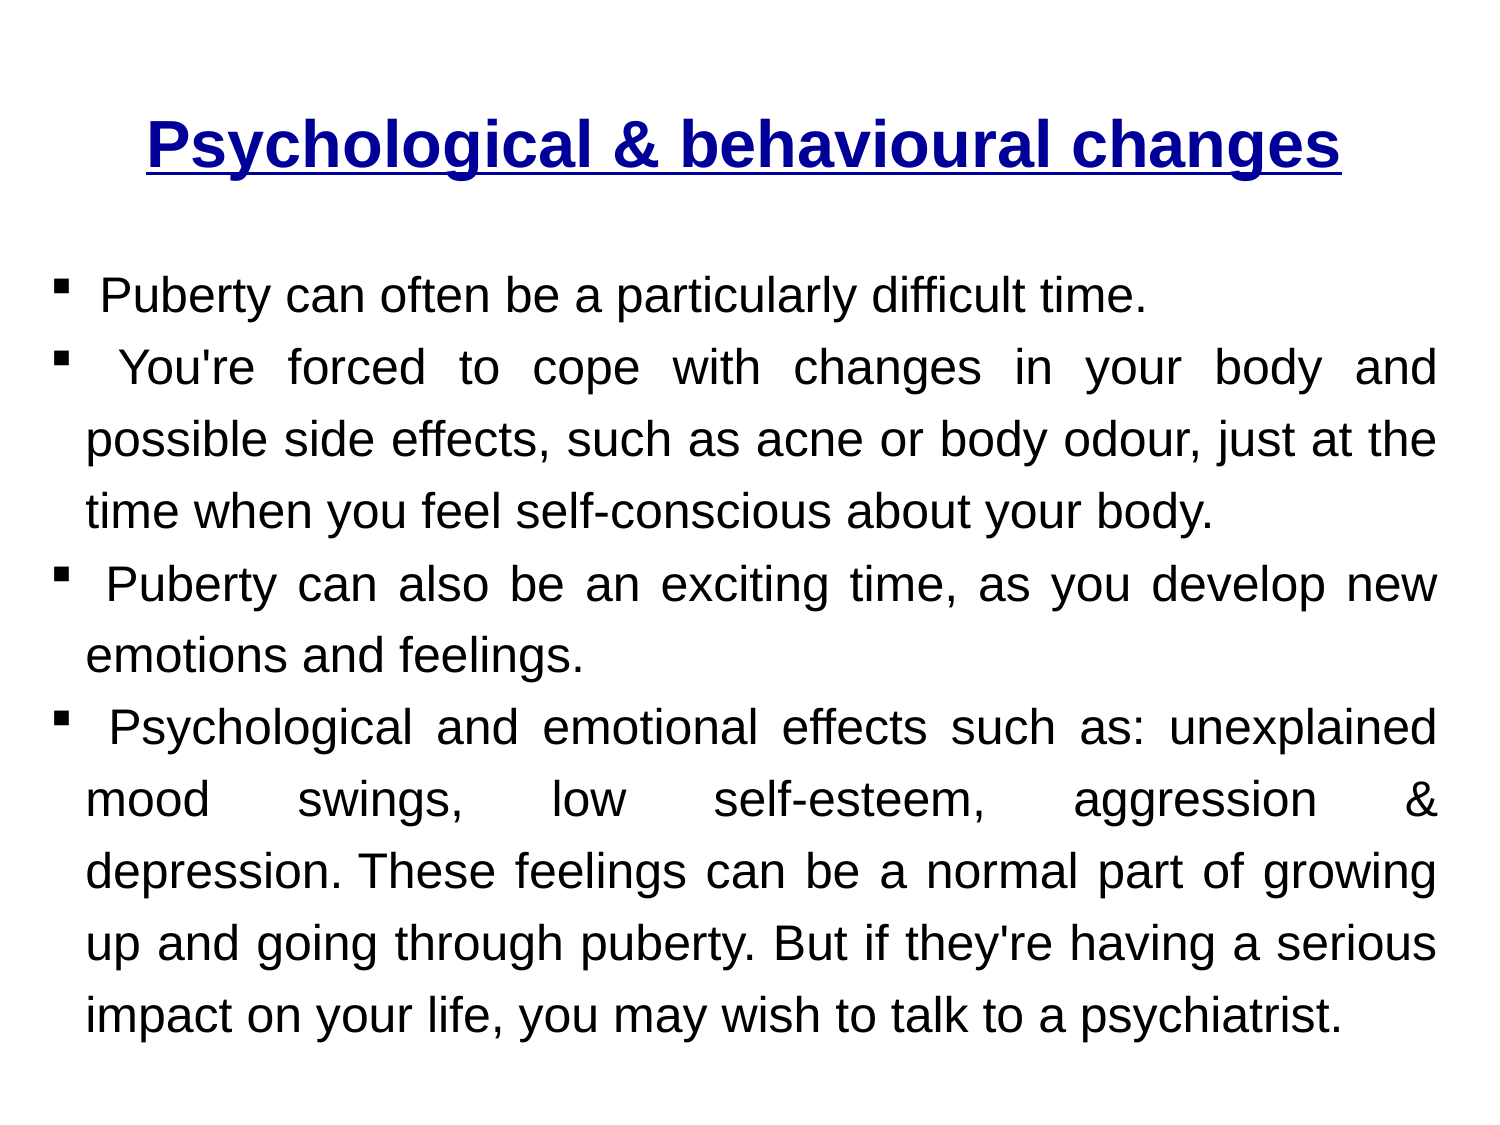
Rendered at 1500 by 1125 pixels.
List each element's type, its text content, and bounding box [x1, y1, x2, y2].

text_box Psychological & behavioural changes Puberty can often be a particularly difficult time. You're forced to cope with changes in your body and possible side effects, such as acne or body odour, just at the time when you feel self-conscious about your body. Puberty can also be an exciting time, as you develop new emotions and feelings. Psychological and emotional effects such as: unexplained mood swings, low self-esteem, aggression & depression. These feelings can be a normal part of growing up and going through puberty. But if they're having a serious impact on your life, you may wish to talk to a psychiatrist. [35, 93, 1454, 1051]
